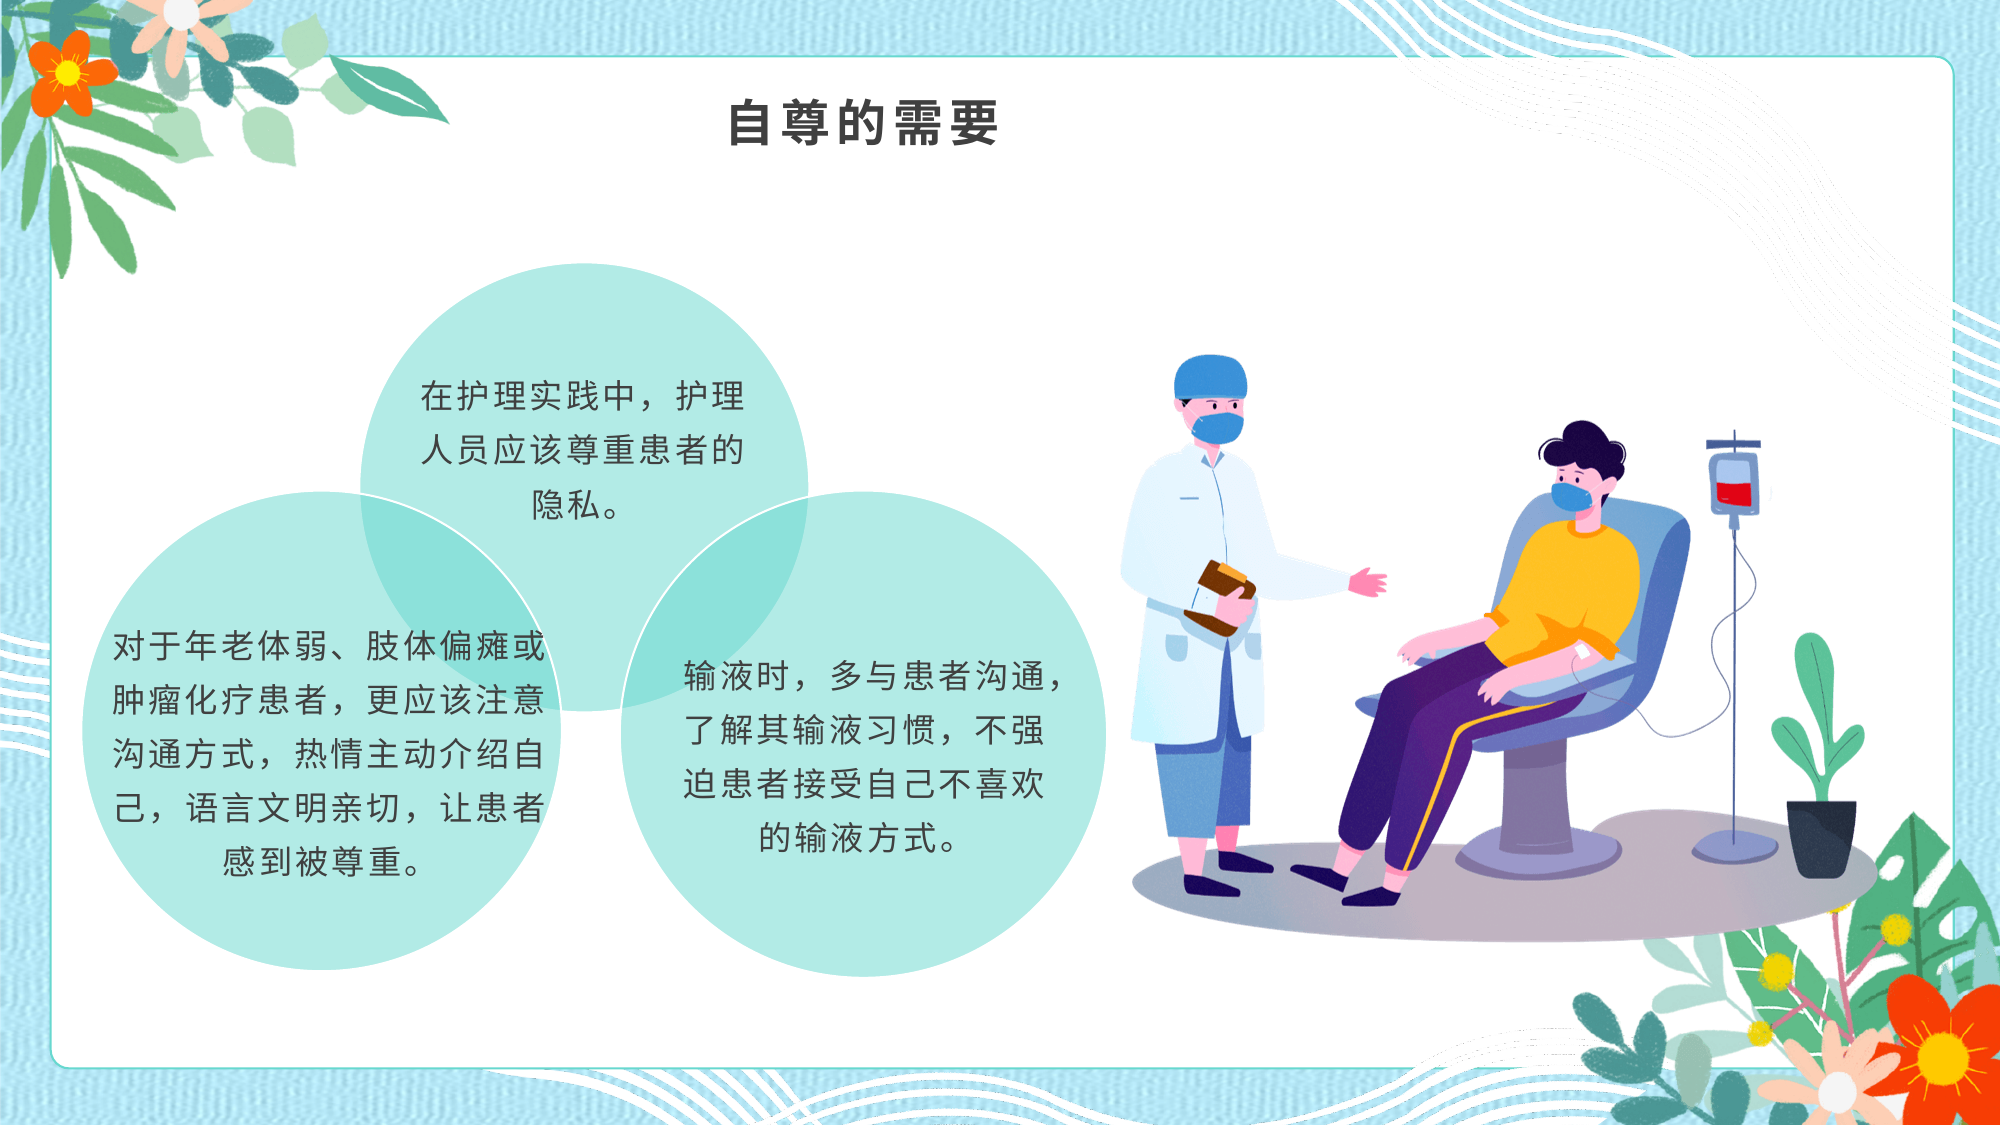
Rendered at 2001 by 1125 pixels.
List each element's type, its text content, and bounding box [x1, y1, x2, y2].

text_box 对于年老体弱、肢体偏瘫或肿瘤化疗患者，更应该注意沟通方式，热情主动介绍自己，语言文明亲切，让患者感到被尊重。 [80, 489, 563, 973]
title 自尊的需要 [709, 23, 1197, 227]
text_box 在护理实践中，护理人员应该尊重患者的隐私。 [358, 261, 811, 714]
picture [0, 0, 2000, 1125]
text_box 输液时，多与患者沟通，了解其输液习惯，不强迫患者接受自己不喜欢的输液方式。 [618, 489, 1087, 979]
